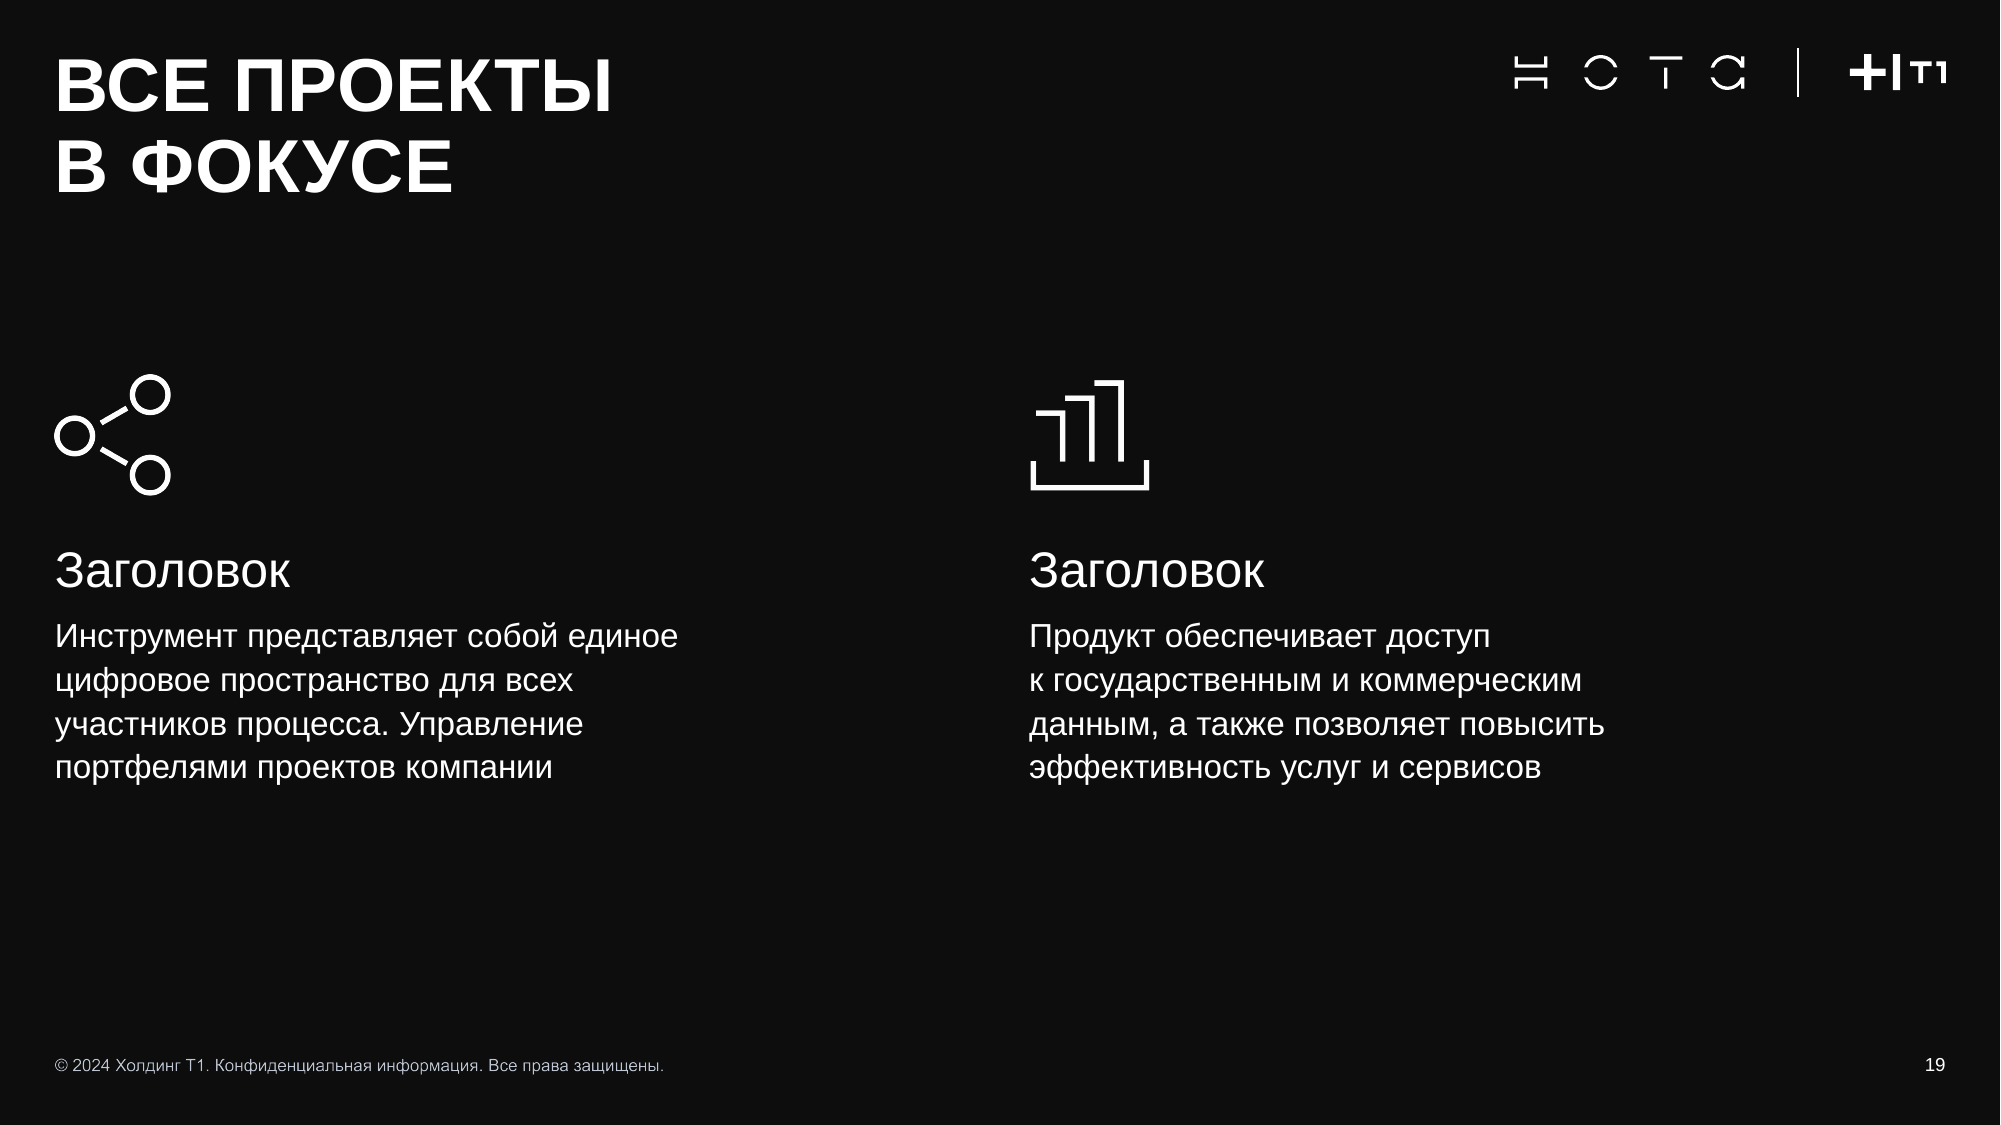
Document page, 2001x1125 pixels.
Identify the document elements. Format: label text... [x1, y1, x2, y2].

list Заголовок Инструмент представляет собой единое цифровое пространство для всех участников процесса. Управление портфелями проектов компании [54, 531, 737, 785]
picture [55, 1058, 663, 1075]
picture [1030, 379, 1151, 492]
title ВСЕ ПРОЕКТЫ В ФОКУСЕ [54, 47, 1459, 236]
picture [1514, 48, 1946, 98]
slide_number 19 [1889, 1052, 1946, 1076]
list Заголовок Продукт обеспечивает доступ к государственным и коммерческим данным, а также позволяет повысить эффективность услуг и сервисов [1029, 531, 1711, 785]
picture [54, 374, 172, 497]
